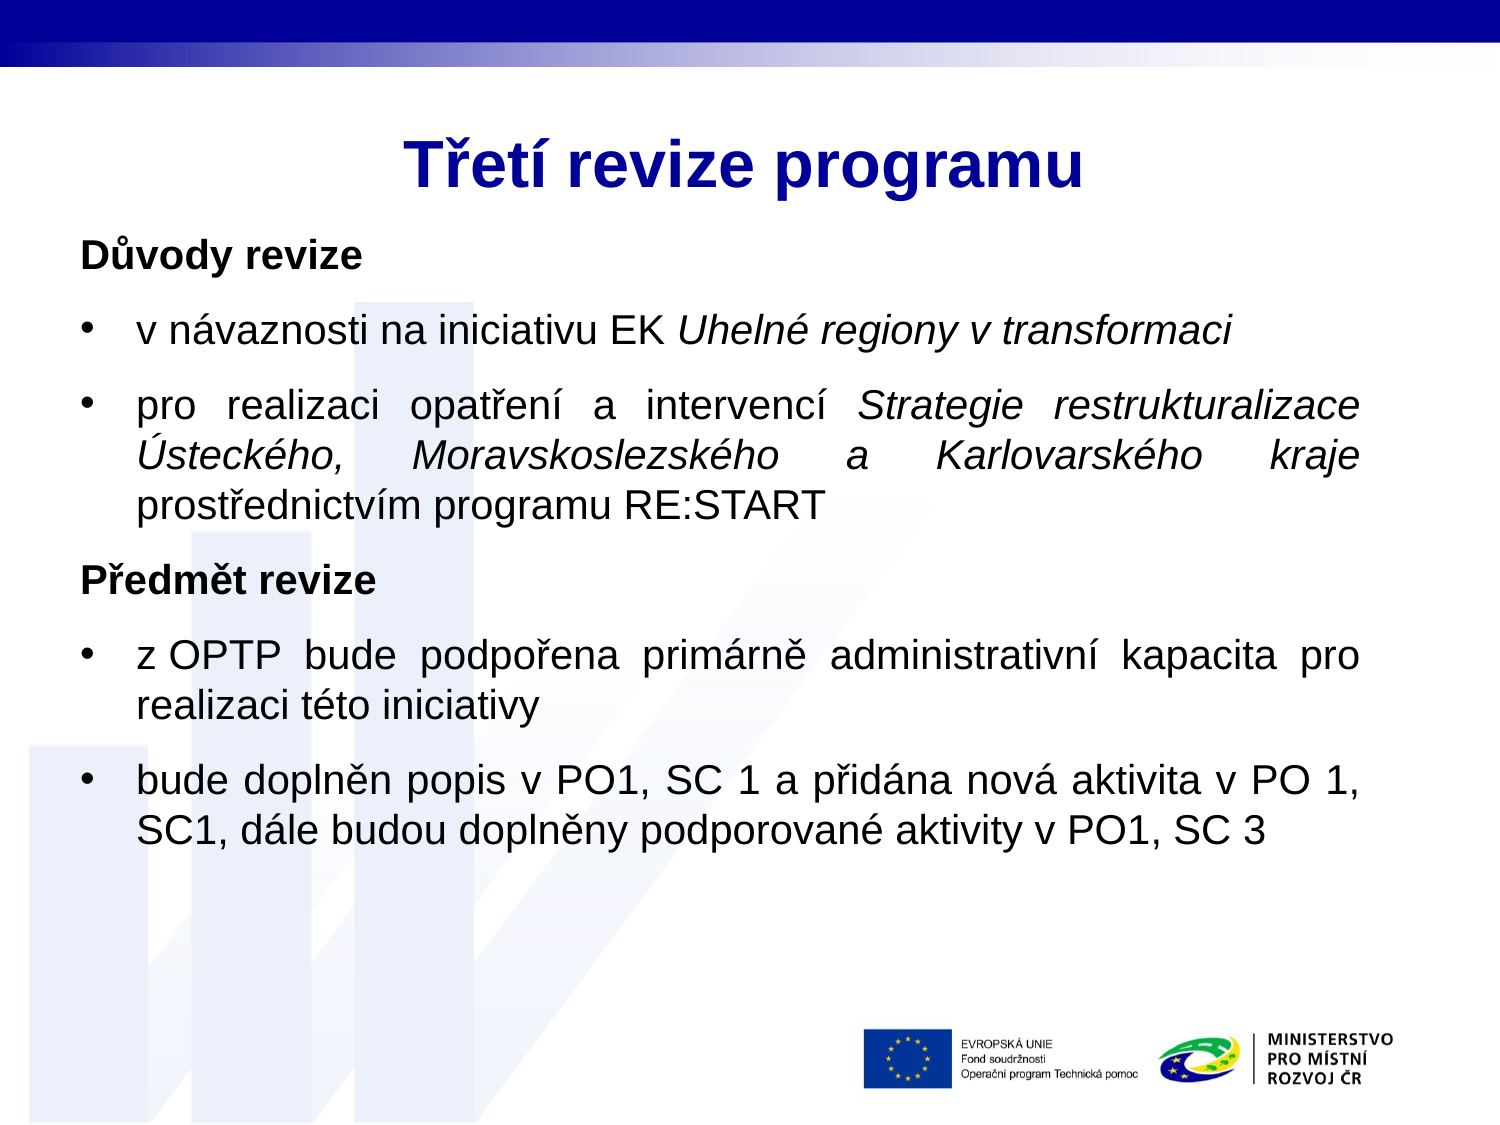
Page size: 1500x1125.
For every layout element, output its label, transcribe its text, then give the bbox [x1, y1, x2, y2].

list Důvody revize v návaznosti na iniciativu EK Uhelné regiony v transformaci pro realizaci opatření a intervencí Strategie restrukturalizace Ústeckého, Moravskoslezského a Karlovarského kraje prostřednictvím programu RE:START Předmět revize z OPTP bude podpořena primárně administrativní kapacita pro realizaci této iniciativy bude doplněn popis v PO1, SC 1 a přidána nová aktivita v PO 1, SC1, dále budou doplněny podporované aktivity v PO1, SC 3 [64, 219, 1376, 1012]
title Třetí revize programu [64, 113, 1425, 197]
picture [29, 302, 1412, 1125]
